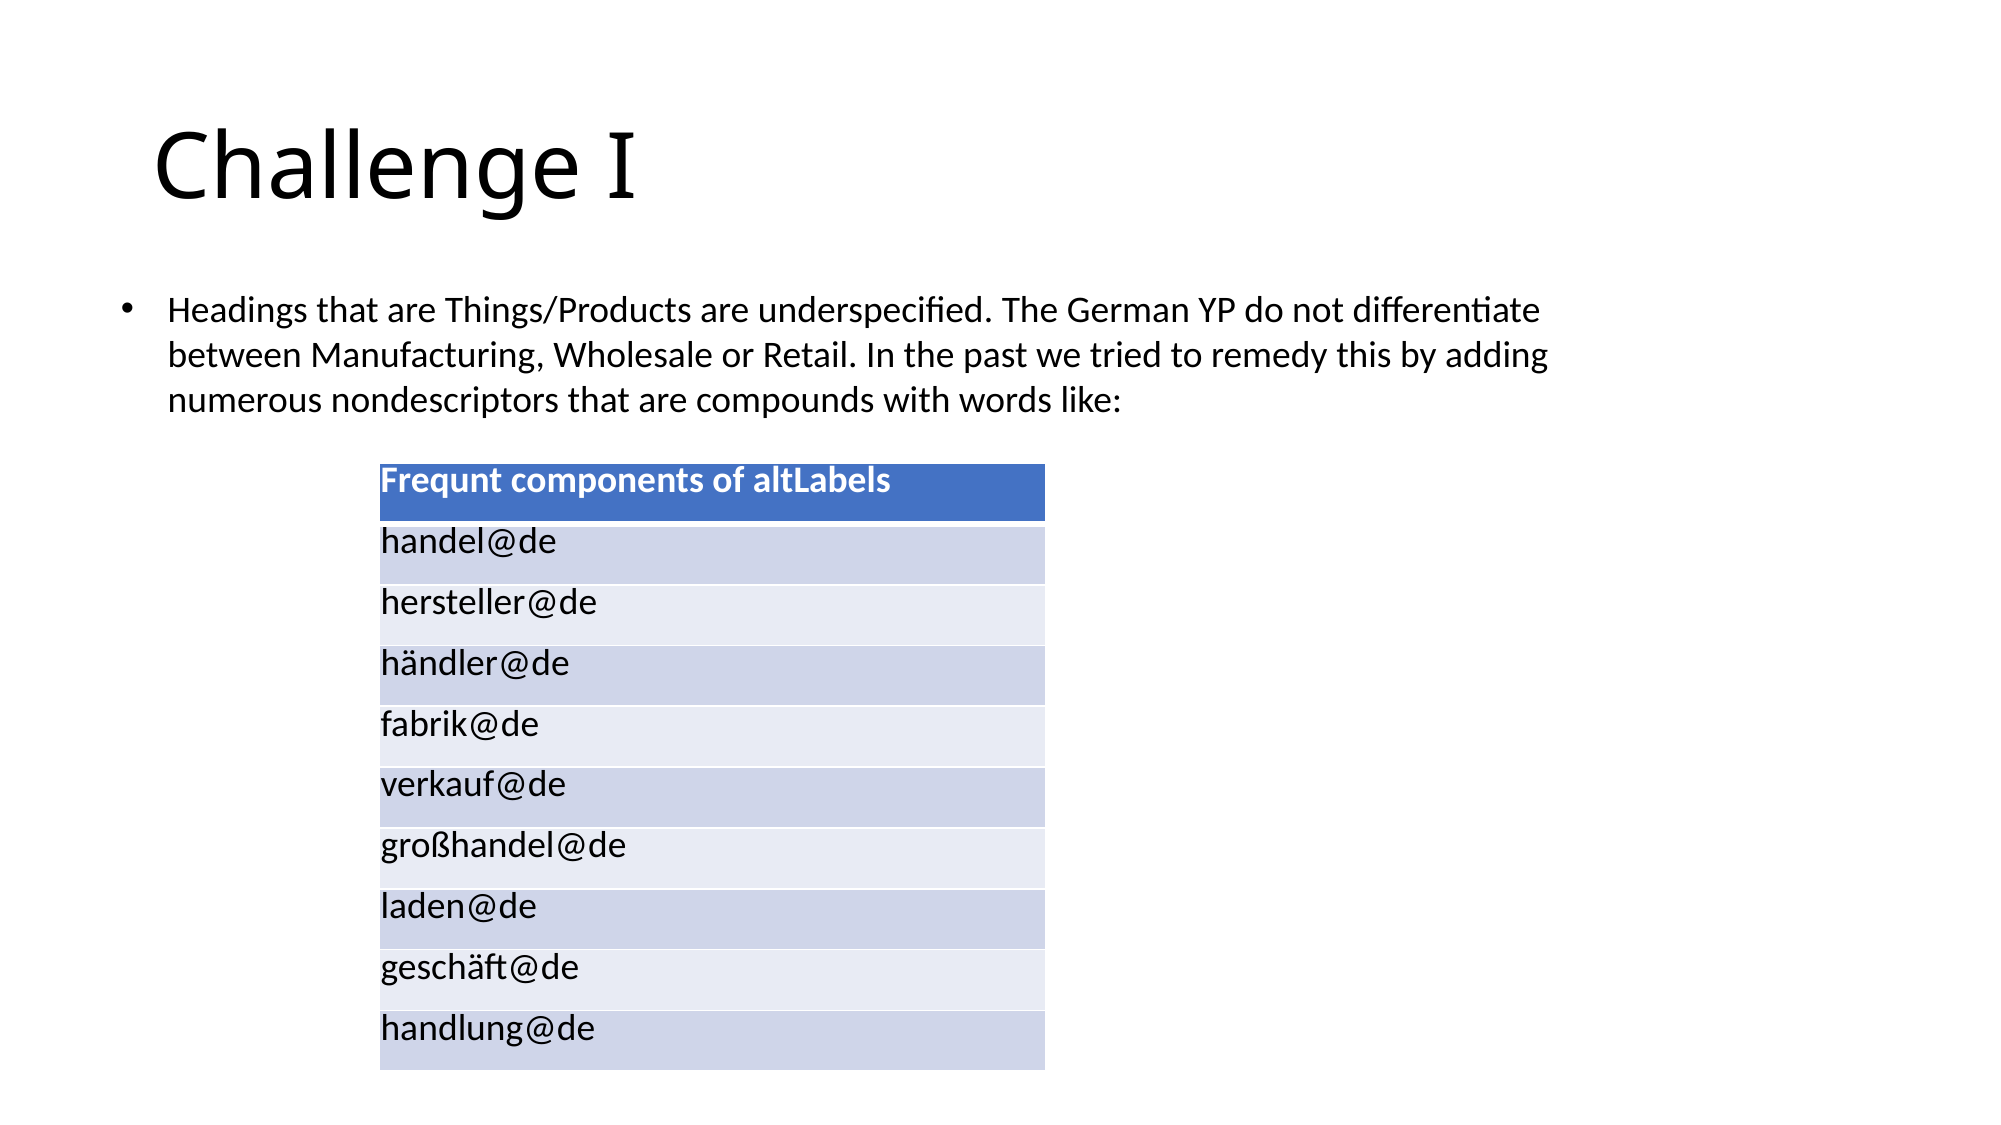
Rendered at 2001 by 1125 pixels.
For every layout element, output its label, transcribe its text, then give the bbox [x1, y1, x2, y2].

table_cell laden@de [380, 890, 1045, 949]
table_cell hersteller@de [380, 586, 1045, 645]
table_cell großhandel@de [380, 829, 1045, 888]
table_cell händler@de [380, 646, 1045, 705]
table_cell handlung@de [380, 1011, 1045, 1070]
table_cell handel@de [380, 527, 1045, 584]
table_cell verkauf@de [380, 768, 1045, 827]
text_box Headings that are Things/Products are underspecified. The German YP do not differentiate between Manufacturing, Wholesale or Retail. In the past we tried to remedy this by adding numerous nondescriptors that are compounds with words like: [106, 277, 1610, 427]
table_cell geschäft@de [380, 950, 1045, 1010]
title Challenge I [137, 59, 1863, 278]
table_cell fabrik@de [380, 707, 1045, 766]
table_header Frequnt components of altLabels [380, 464, 1045, 521]
